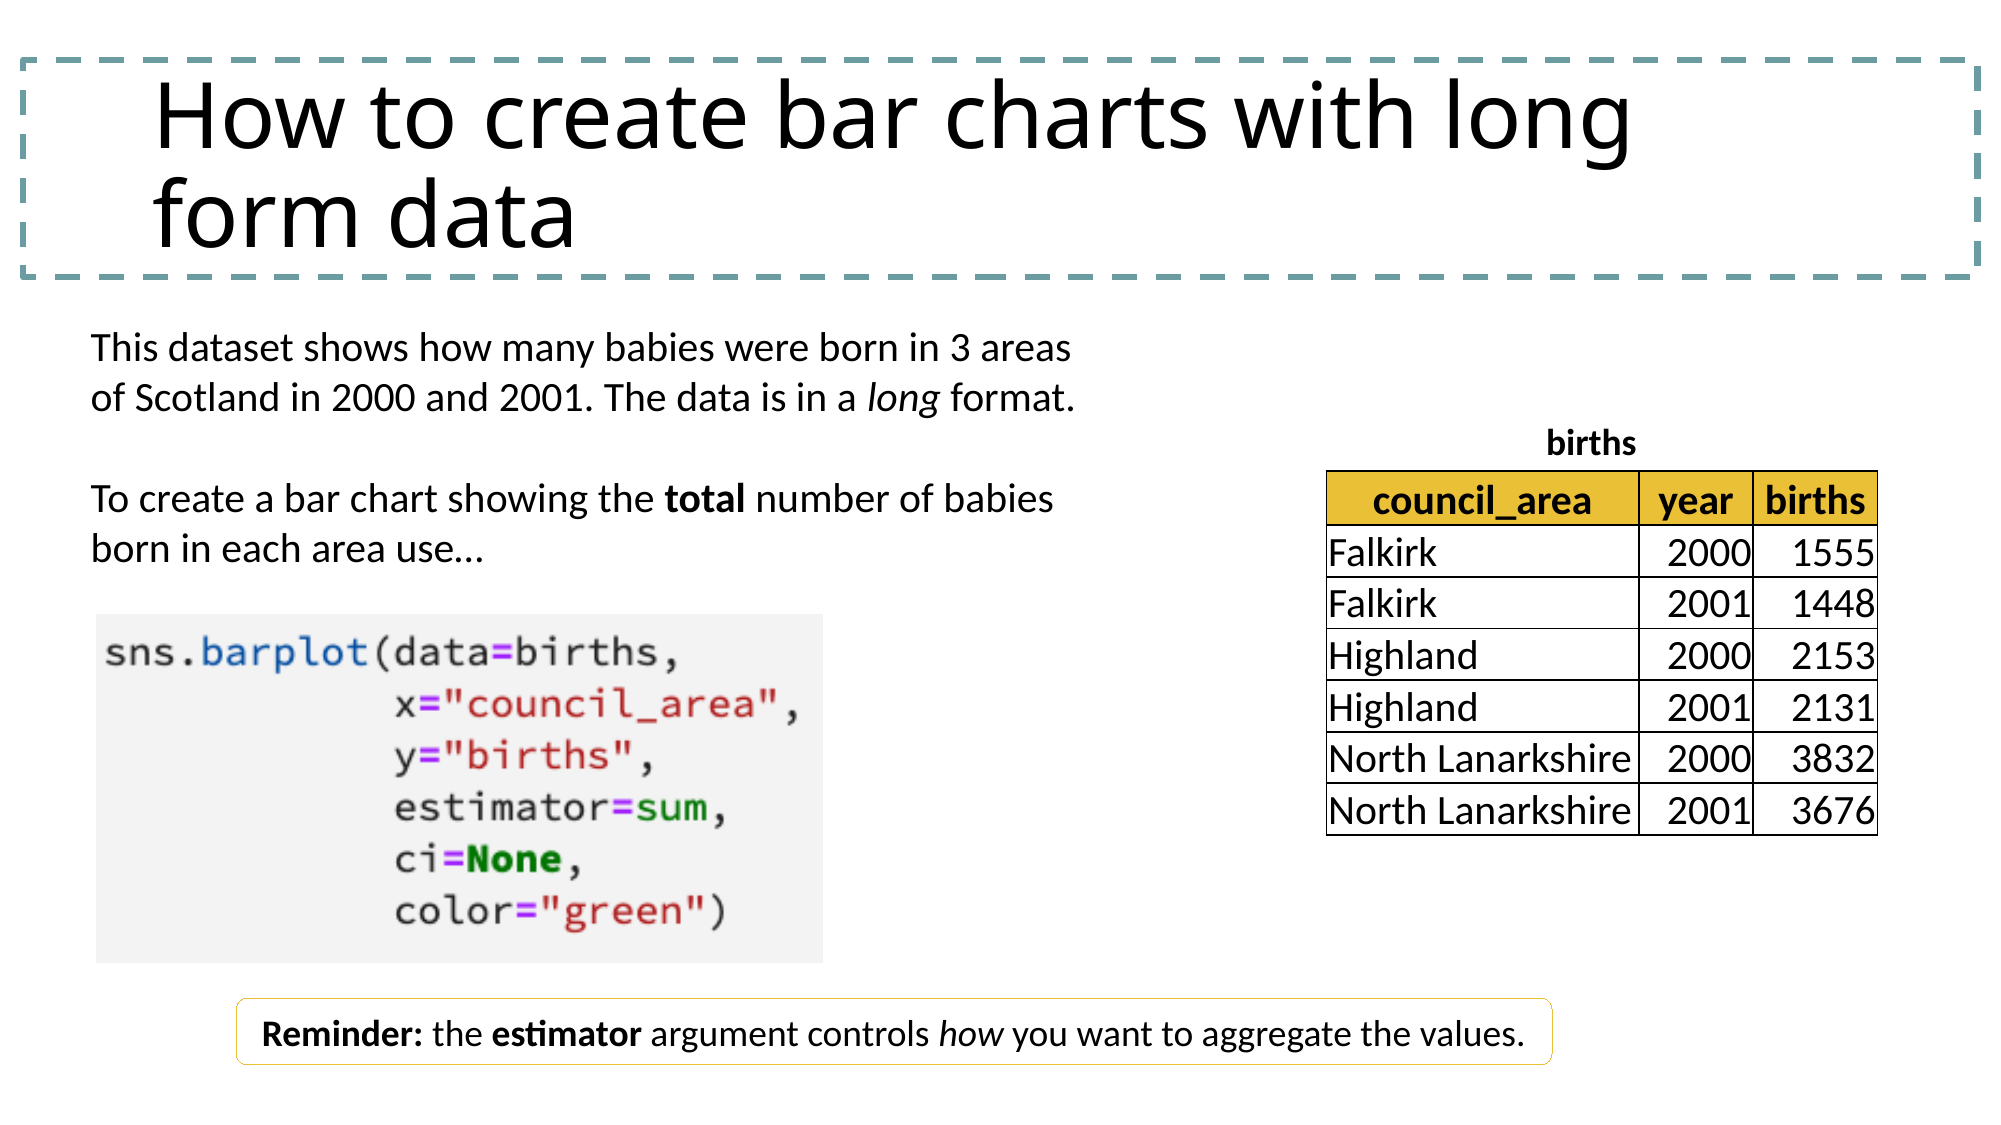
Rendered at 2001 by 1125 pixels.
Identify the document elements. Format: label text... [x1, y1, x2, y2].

table_cell 2000 [1640, 733, 1752, 782]
table_cell North Lanarkshire [1327, 733, 1638, 782]
table_cell North Lanarkshire [1327, 784, 1638, 834]
table_cell Falkirk [1327, 578, 1638, 628]
table_cell 2131 [1754, 681, 1877, 731]
table_cell 2001 [1640, 578, 1752, 628]
table_header births [1754, 472, 1877, 524]
title How to create bar charts with long form data [137, 59, 1863, 278]
text_box births [1531, 410, 1777, 471]
text_box Reminder: the estimator argument controls how you want to aggregate the values. [236, 998, 1553, 1065]
table_header year [1640, 472, 1752, 524]
table_cell 2000 [1640, 629, 1752, 679]
table_cell 2001 [1640, 784, 1752, 834]
text_box This dataset shows how many babies were born in 3 areas of Scotland in 2000 and 2001. The data is in a long format. To create a bar chart showing the total number of babies born in each area use… [75, 312, 1115, 678]
table_cell 2153 [1754, 629, 1877, 679]
table_cell 2001 [1640, 681, 1752, 731]
table_cell 1555 [1754, 526, 1877, 576]
table_cell 3832 [1754, 733, 1877, 782]
table_cell 3676 [1754, 784, 1877, 834]
picture [96, 614, 823, 963]
table_cell Highland [1327, 681, 1638, 731]
table_header council_area [1327, 472, 1638, 524]
table_cell 2000 [1640, 526, 1752, 576]
table_cell Highland [1327, 629, 1638, 679]
table_cell Falkirk [1327, 526, 1638, 576]
table_cell 1448 [1754, 578, 1877, 628]
